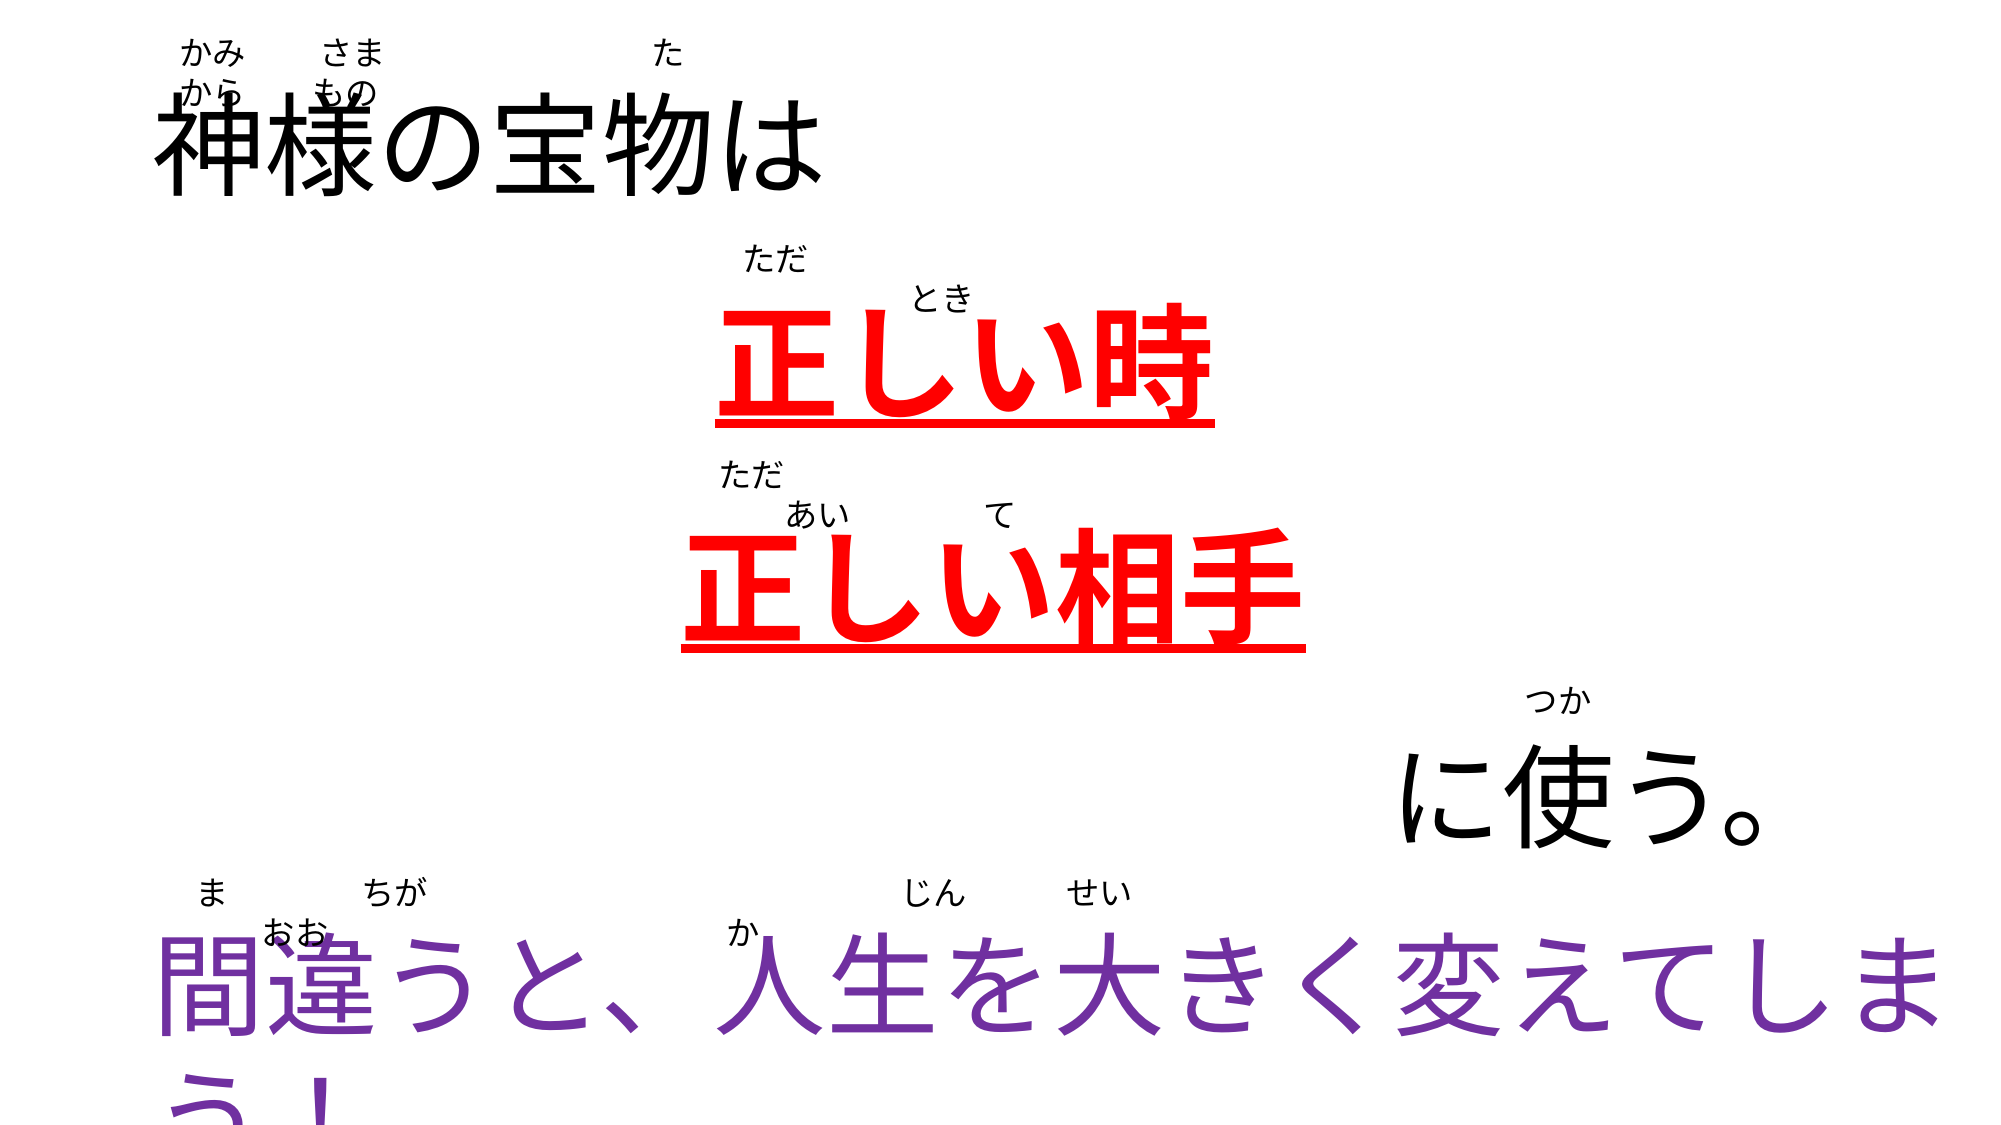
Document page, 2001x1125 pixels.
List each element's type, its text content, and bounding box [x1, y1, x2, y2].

text_box つか [1510, 672, 1705, 728]
text_box ただ とき [727, 230, 1247, 326]
text_box 神様の宝物は 正しい時 正しい相手 に使う。 [137, 0, 1863, 870]
text_box かみ さま たから もの [164, 24, 718, 120]
text_box ま ちが じん せい おお か [180, 864, 1353, 960]
text_box 間違うと、人生を大きく変えてしまう！ [137, 908, 1970, 1125]
text_box ただ あい て [703, 447, 1287, 542]
